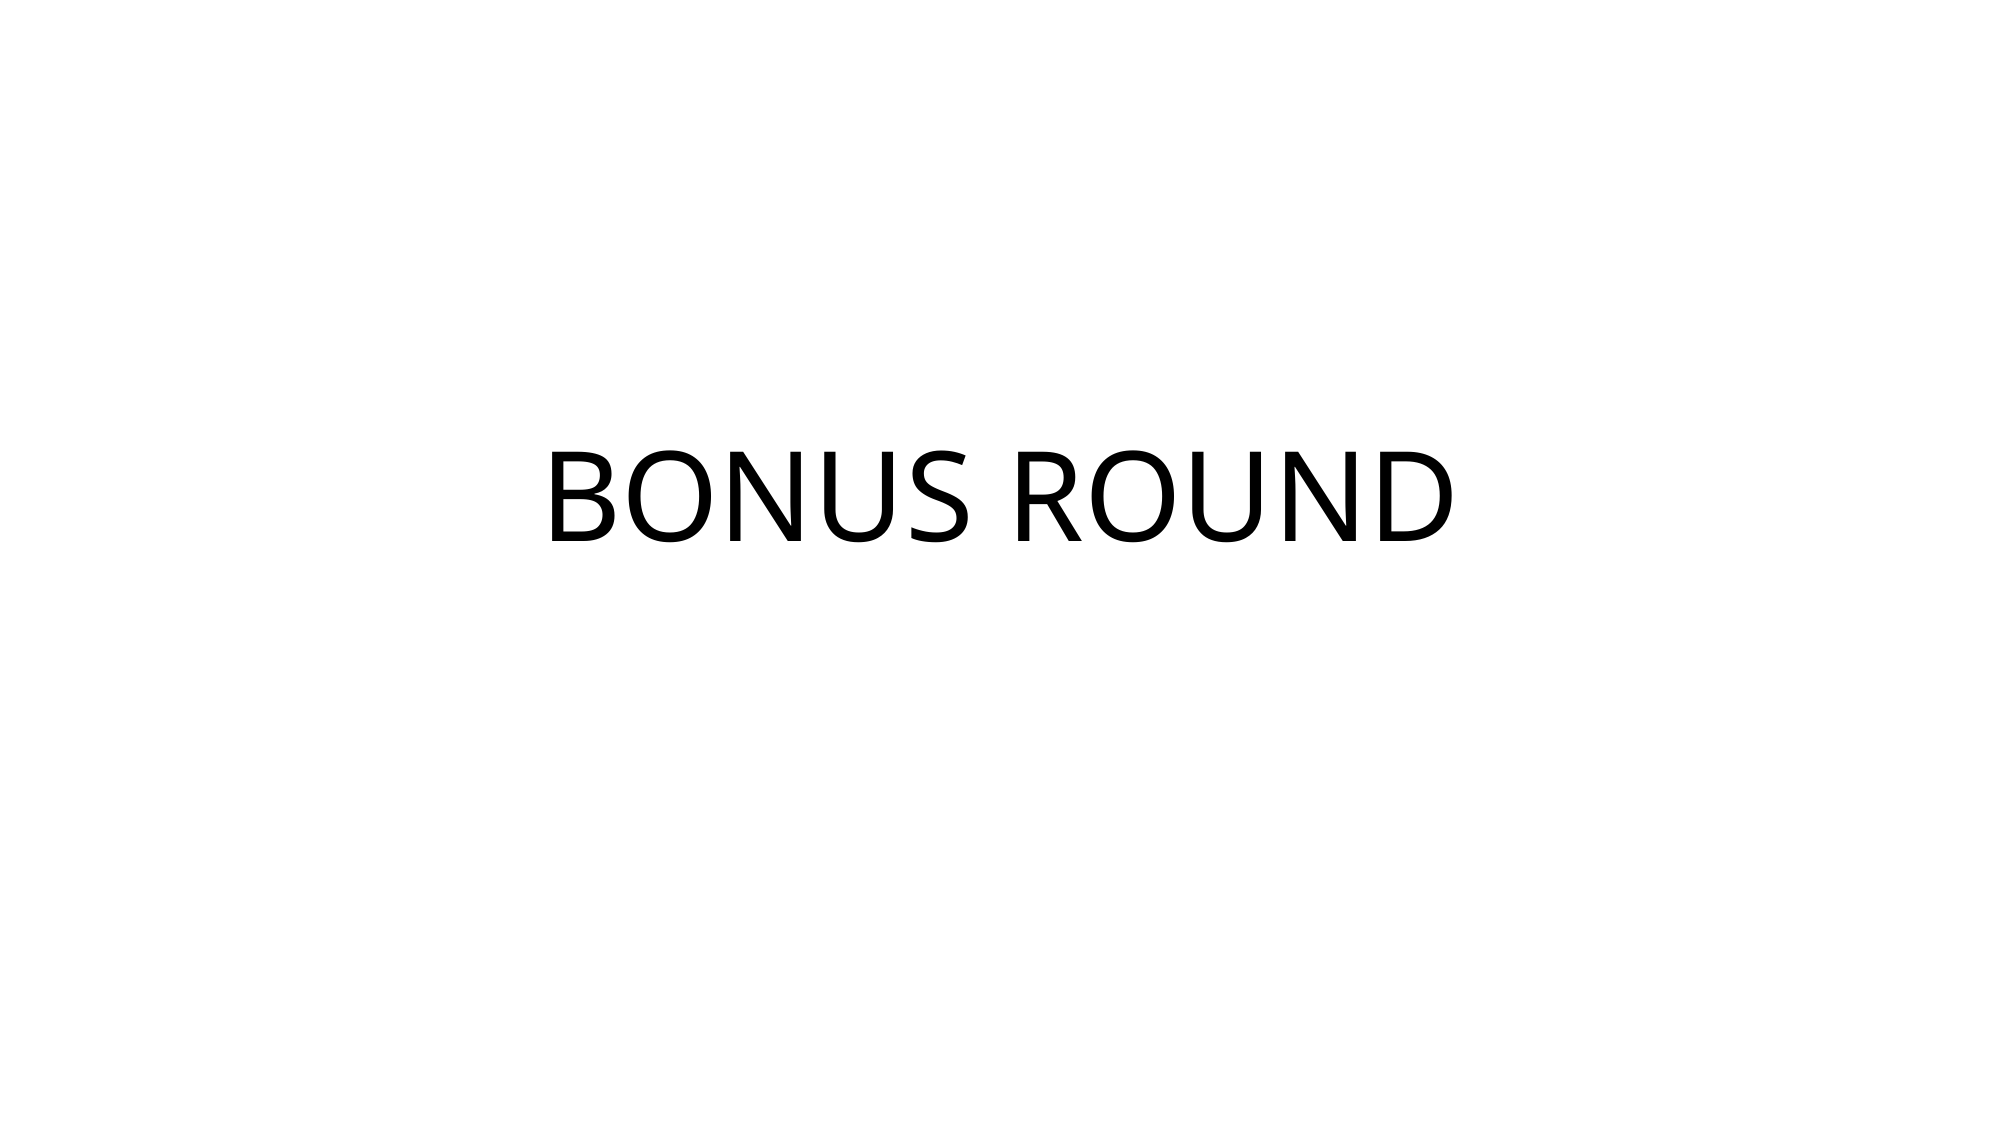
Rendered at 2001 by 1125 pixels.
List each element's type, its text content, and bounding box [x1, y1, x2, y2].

title BONUS ROUND [249, 184, 1750, 576]
